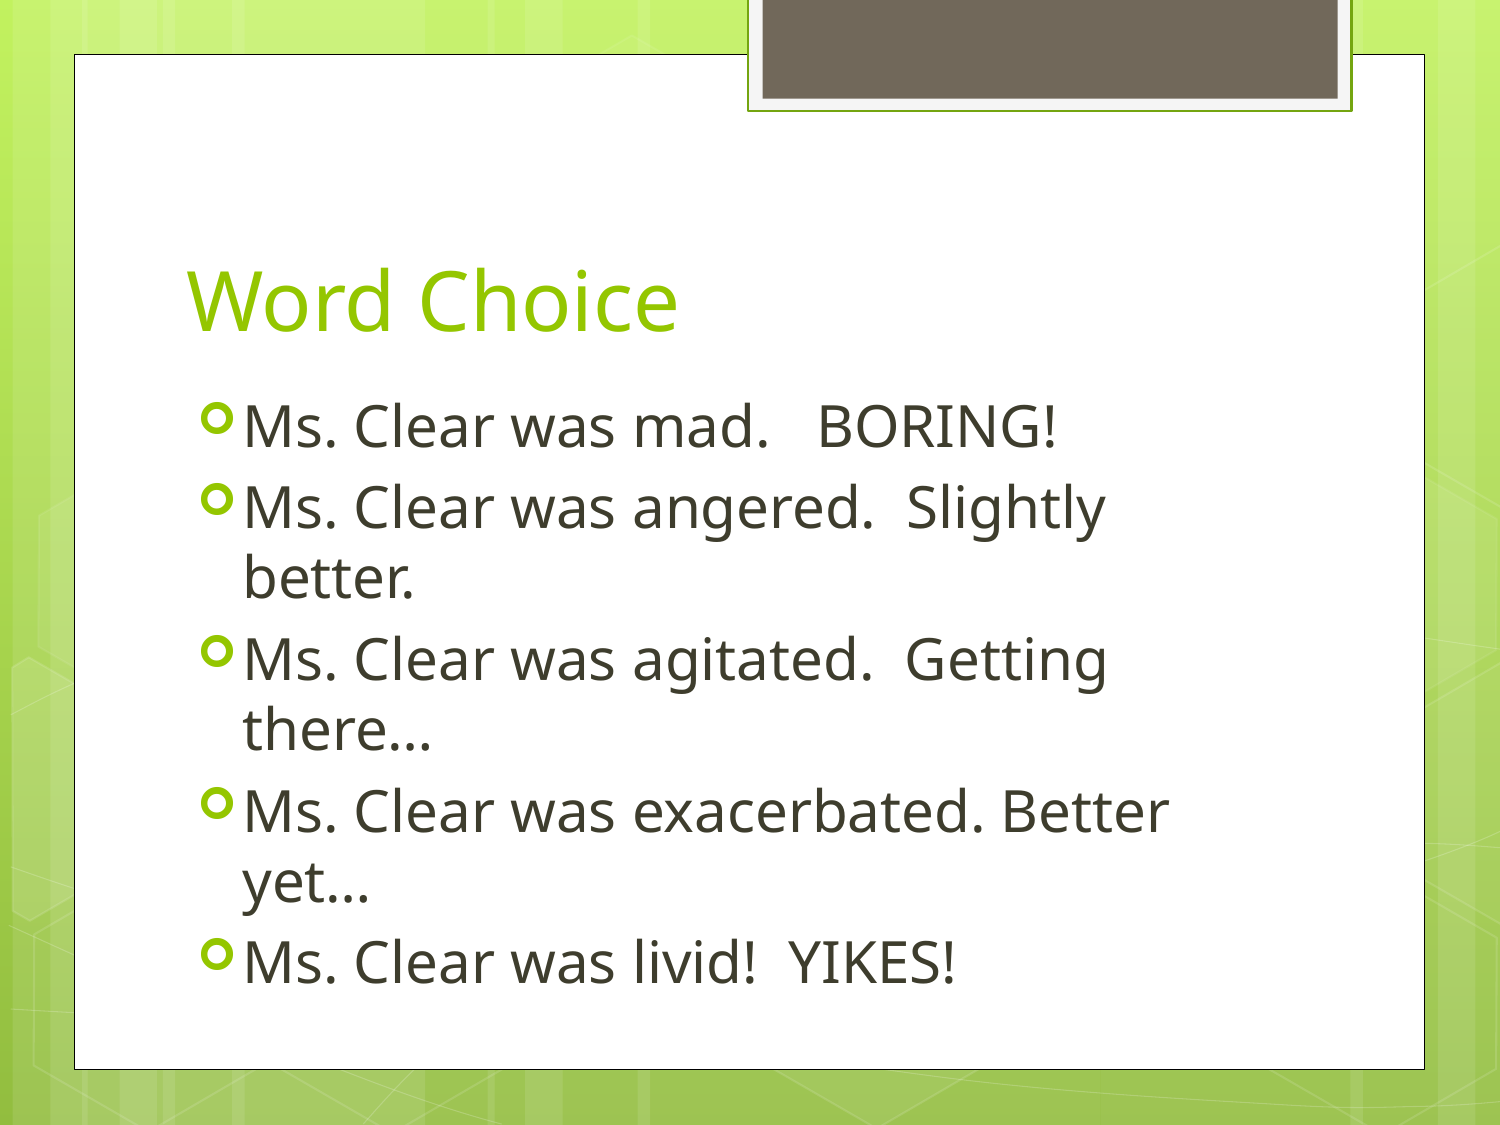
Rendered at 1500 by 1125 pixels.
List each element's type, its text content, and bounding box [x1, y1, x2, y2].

list Ms. Clear was mad. BORING! Ms. Clear was angered. Slightly better. Ms. Clear was agitated. Getting there… Ms. Clear was exacerbated. Better yet… Ms. Clear was livid! YIKES! [171, 381, 1283, 957]
title Word Choice [171, 168, 1324, 357]
